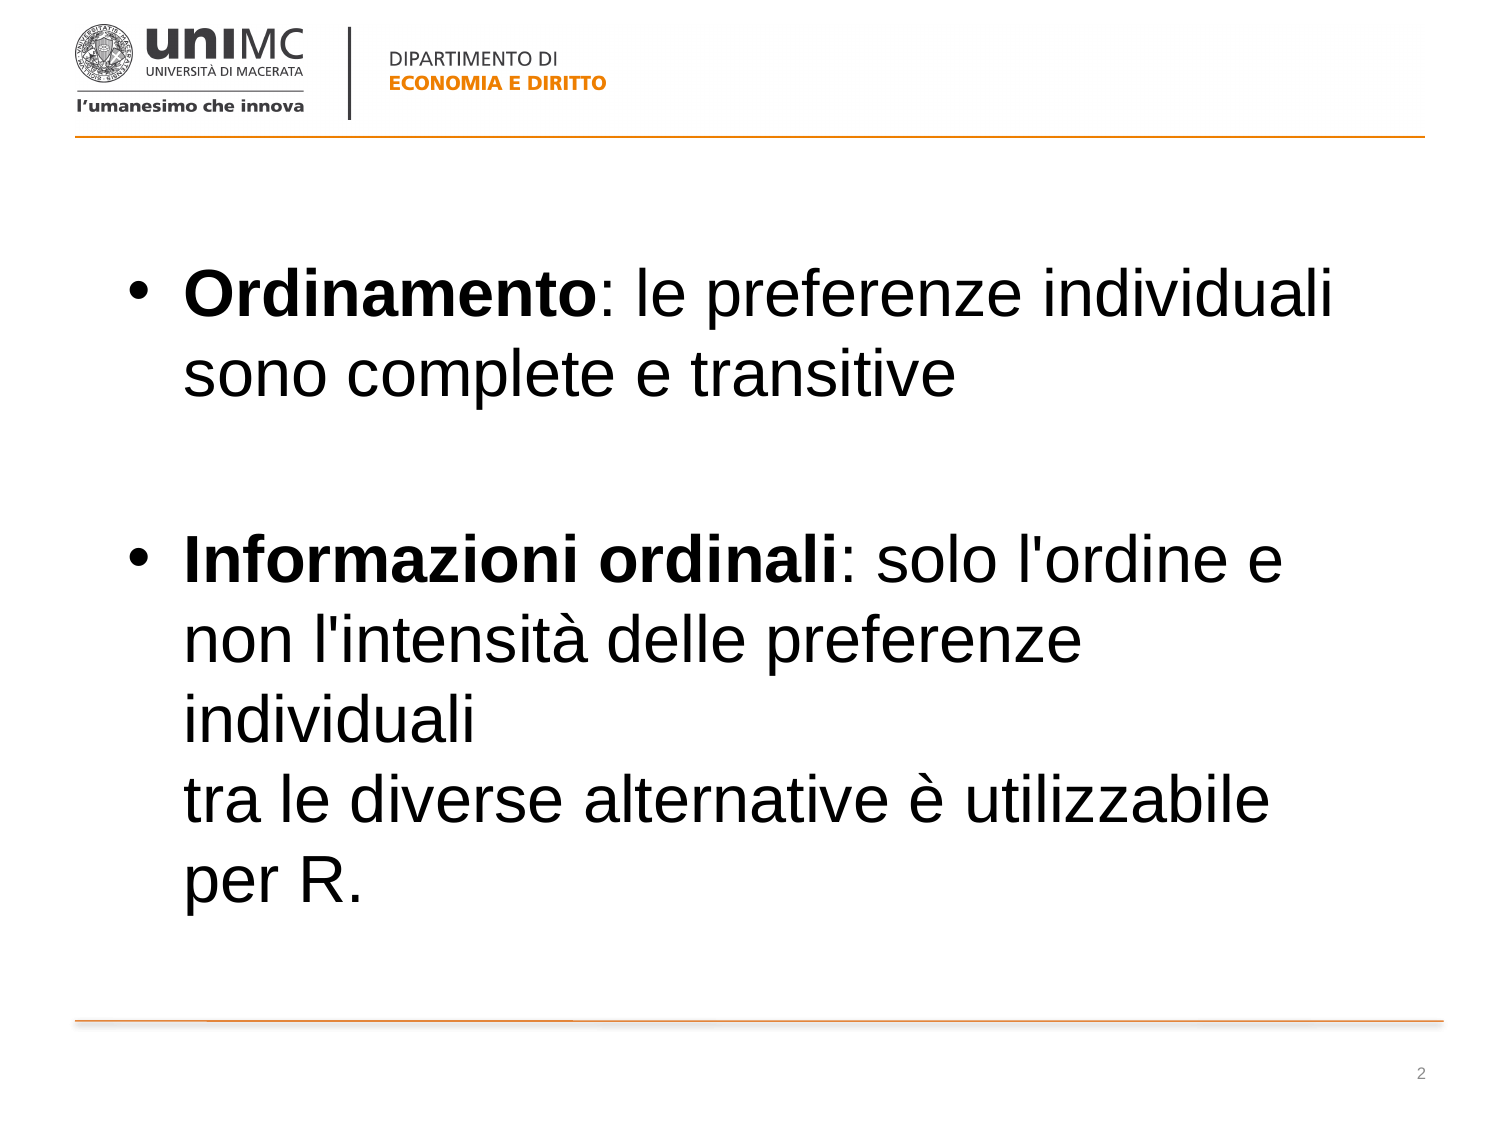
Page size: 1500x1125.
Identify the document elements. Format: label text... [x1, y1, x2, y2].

picture [75, 24, 1425, 138]
slide_number 2 [1091, 1042, 1442, 1103]
list Ordinamento: le preferenze individuali sono complete e transitive Informazioni ordinali: solo l'ordine e non l'intensità delle preferenze individuali tra le diverse alternative è utilizzabile per R. [112, 148, 1388, 1000]
